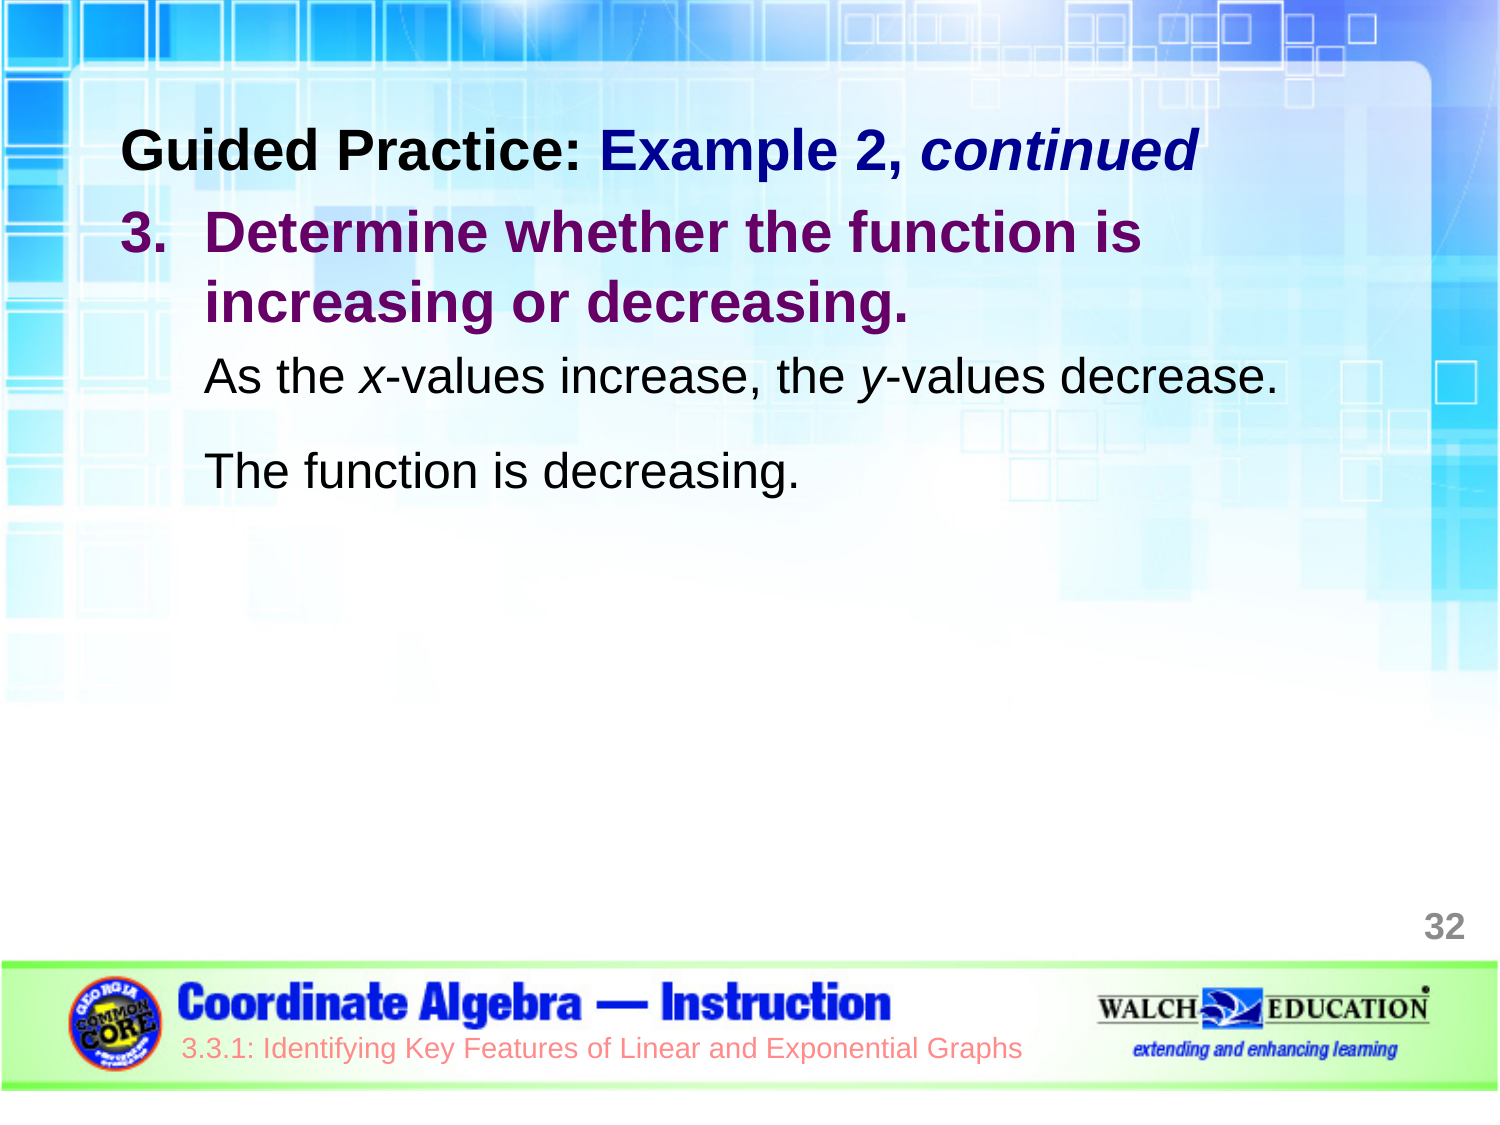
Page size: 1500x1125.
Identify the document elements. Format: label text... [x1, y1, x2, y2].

picture [1, 0, 1500, 1091]
slide_number 32 [1361, 901, 1481, 949]
footer 3.3.1: Identifying Key Features of Linear and Exponential Graphs [166, 1024, 1080, 1069]
subtitle Guided Practice: Example 2, continued Determine whether the function is increasing or decreasing. As the x-values increase, the y-values decrease. The function is decreasing. [105, 105, 1394, 925]
